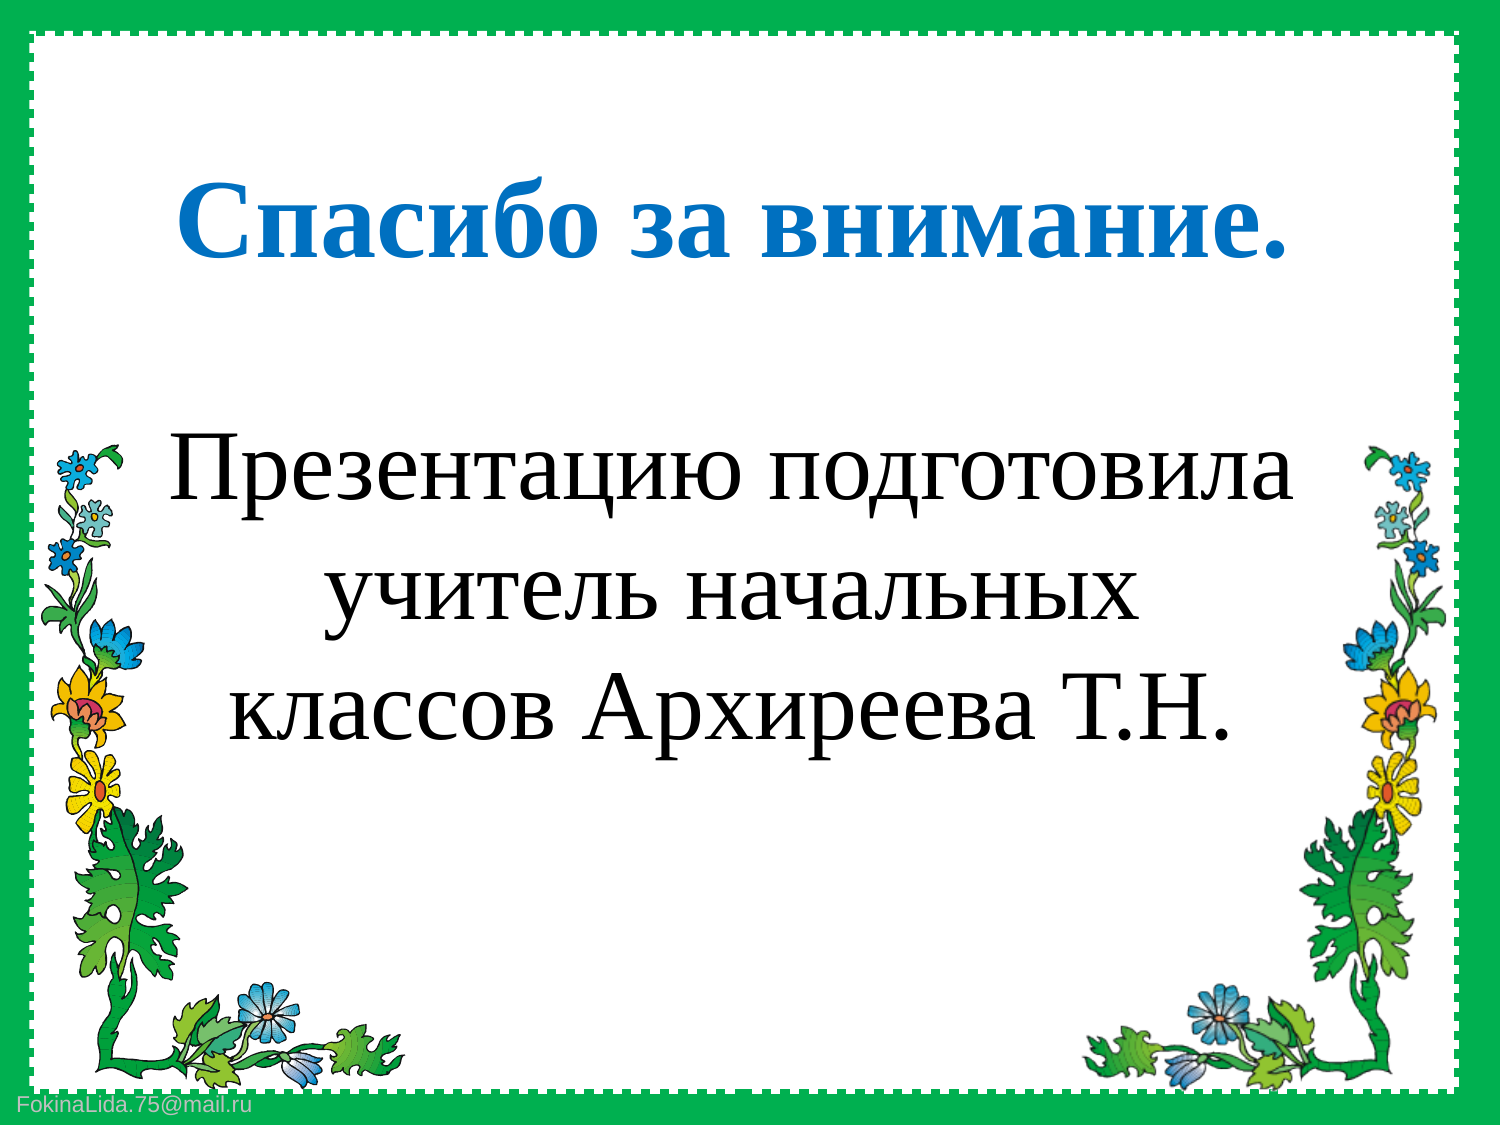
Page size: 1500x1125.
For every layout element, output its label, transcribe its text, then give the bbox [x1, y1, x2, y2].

picture [1080, 444, 1448, 1093]
text_box Спасибо за внимание. Презентацию подготовила учитель начальных классов Архиреева Т.Н. [147, 137, 1317, 767]
